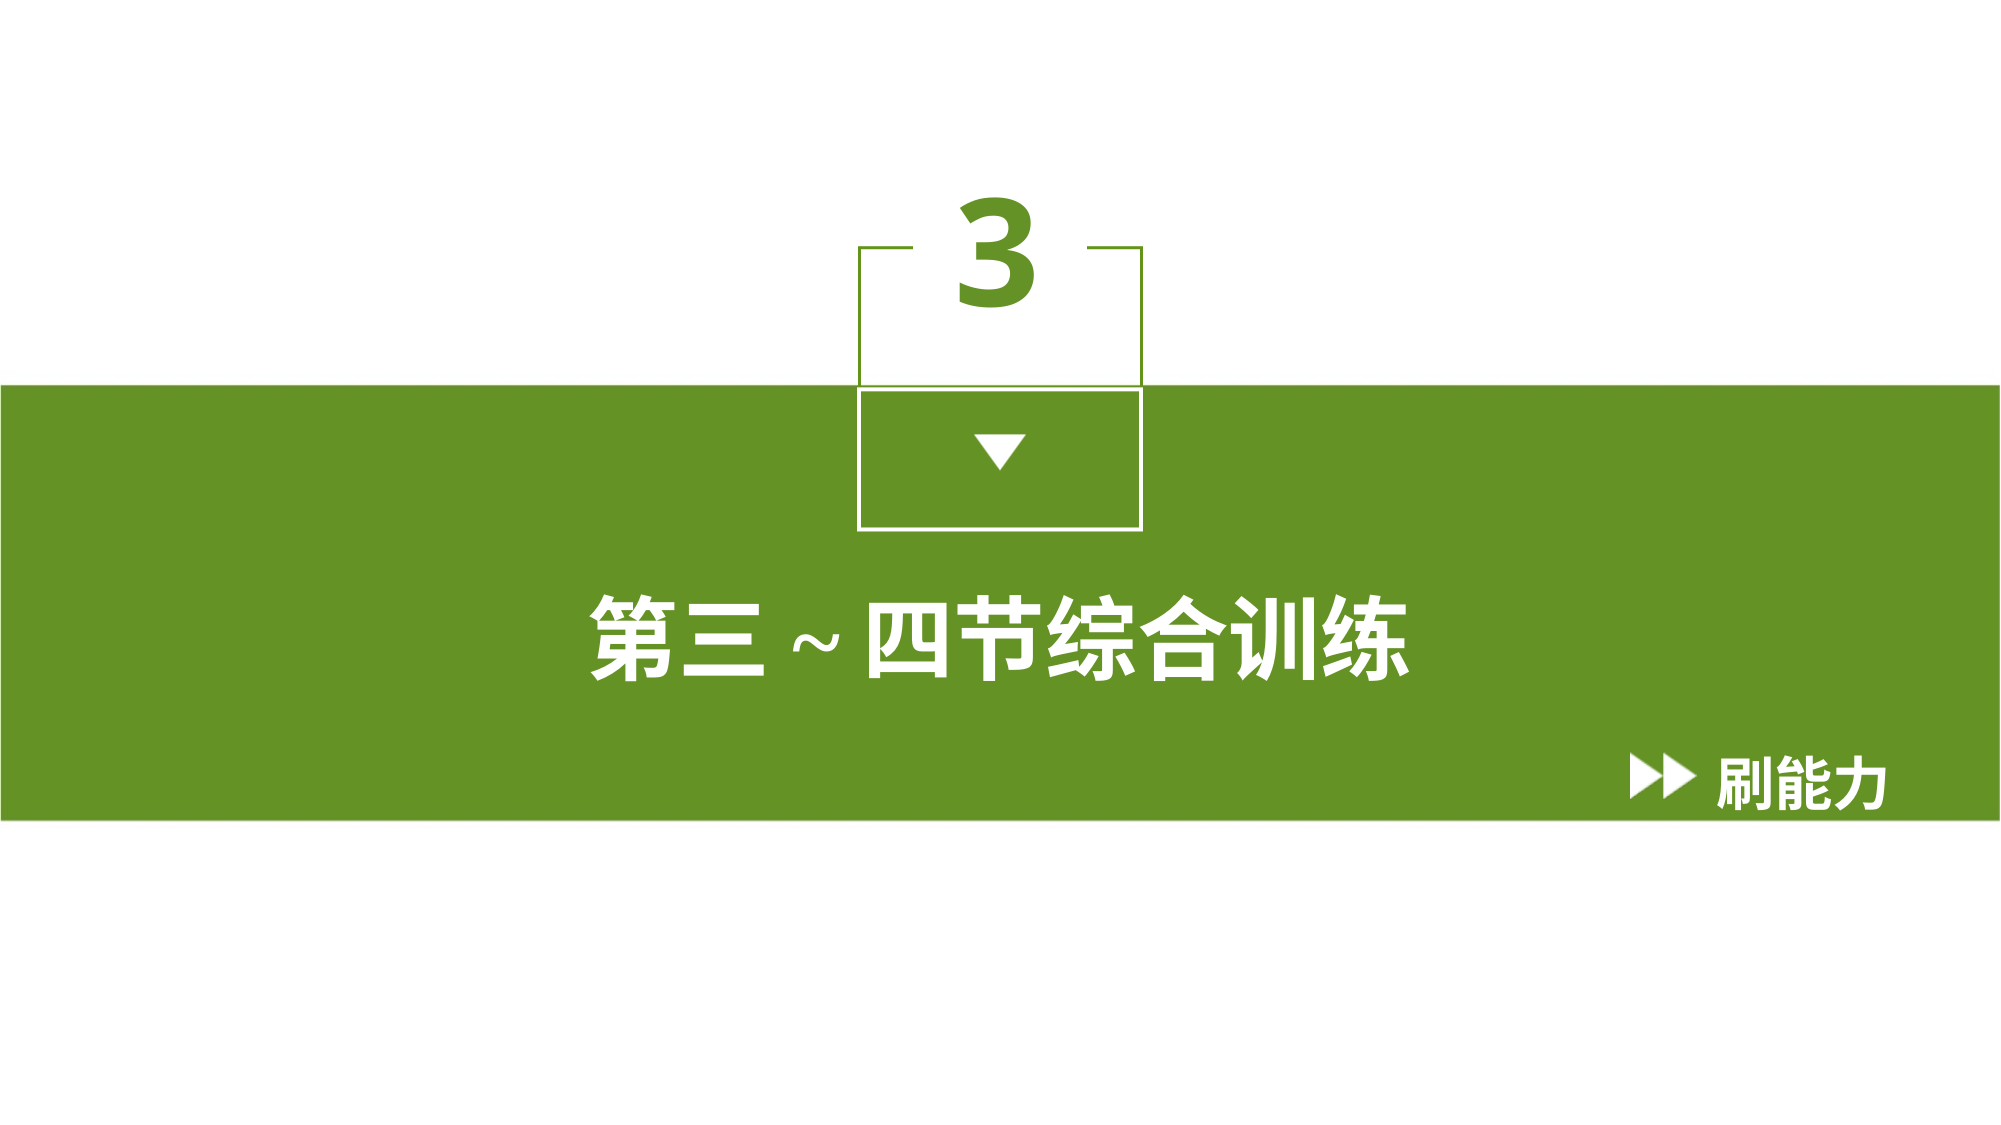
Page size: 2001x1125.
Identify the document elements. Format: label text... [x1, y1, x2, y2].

text_box 3 [865, 148, 1130, 345]
text_box 第三~四节综合训练 [0, 572, 2000, 699]
text_box 刷能力 [1715, 718, 1997, 812]
picture [0, 699, 2000, 1125]
picture [0, 0, 2000, 572]
